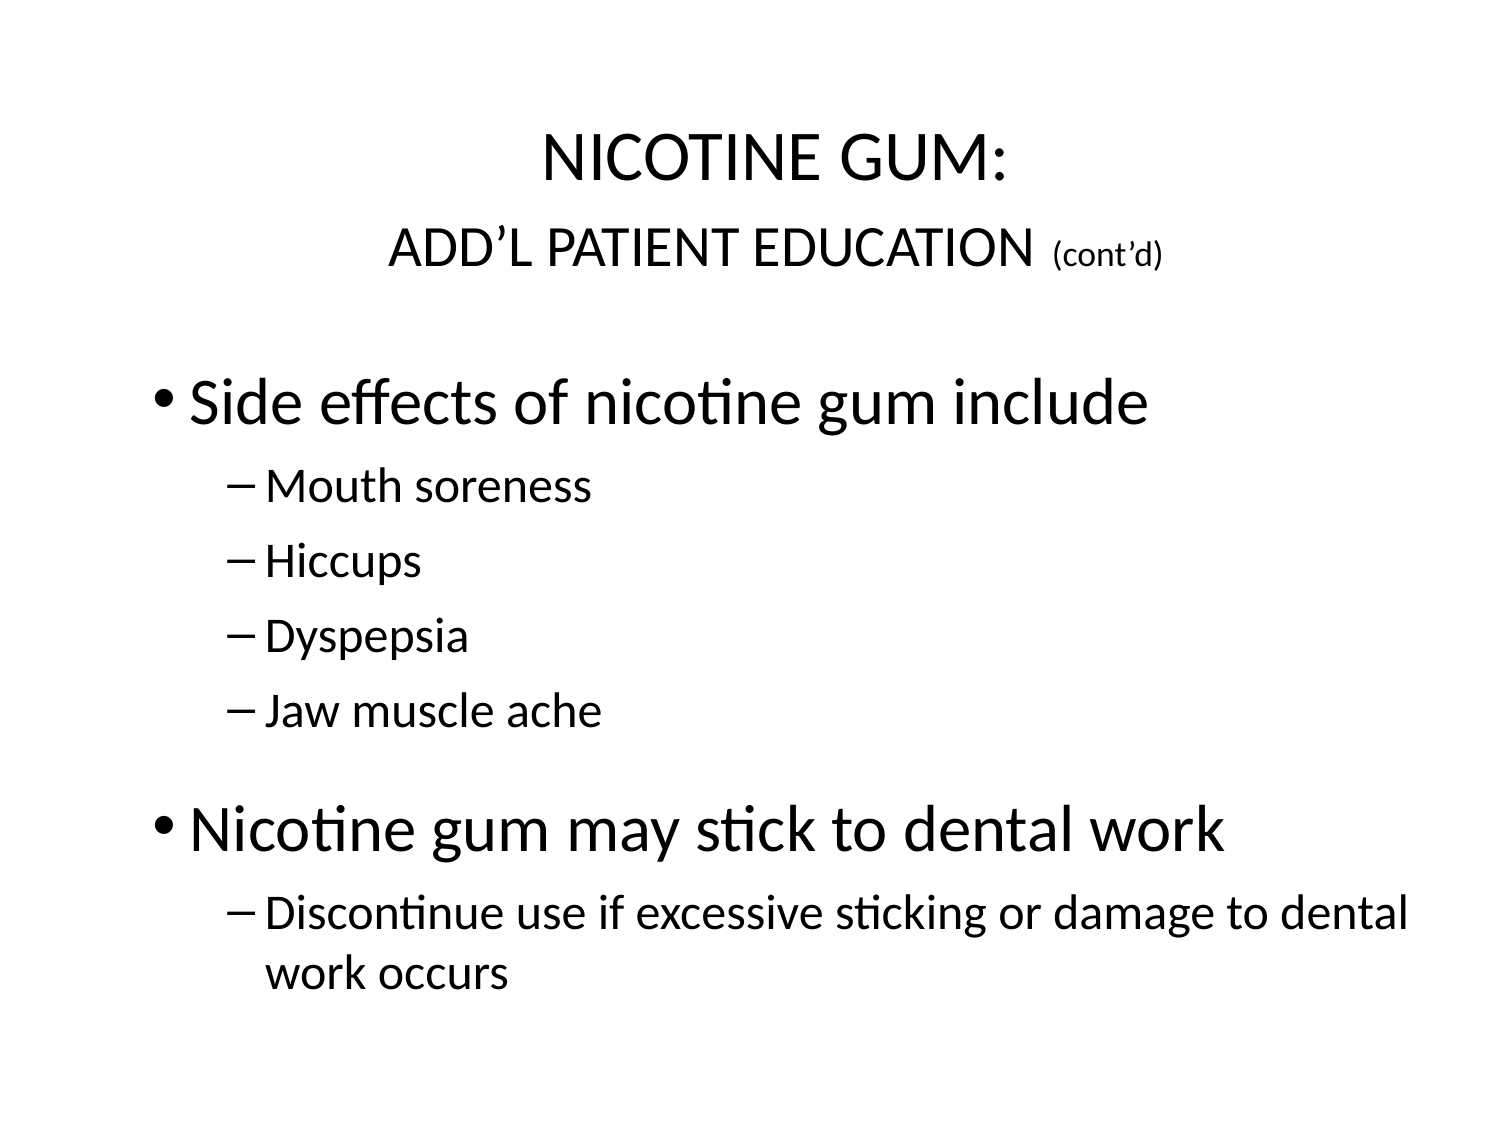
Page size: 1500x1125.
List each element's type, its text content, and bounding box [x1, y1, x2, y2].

title NICOTINE GUM: ADD’L PATIENT EDUCATION (cont’d) [180, 101, 1373, 289]
list Side effects of nicotine gum include Mouth soreness Hiccups Dyspepsia Jaw muscle ache Nicotine gum may stick to dental work Discontinue use if excessive sticking or damage to dental work occurs [137, 350, 1500, 1023]
